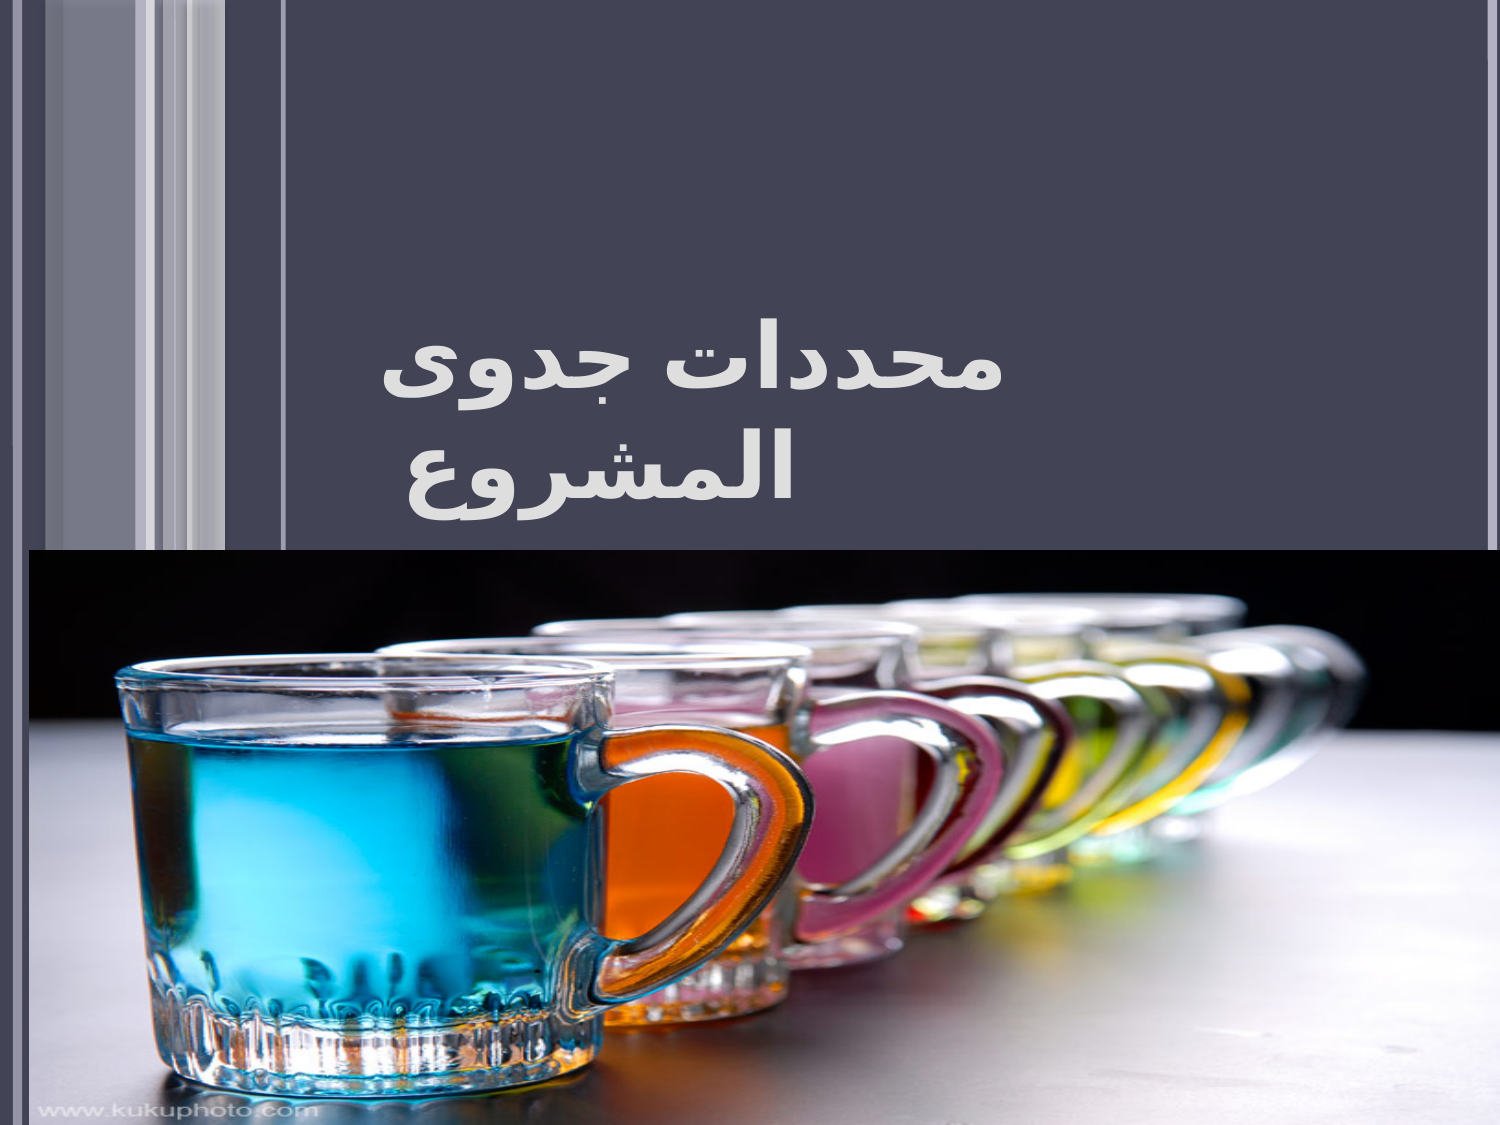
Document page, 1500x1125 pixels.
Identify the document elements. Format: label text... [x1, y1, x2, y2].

picture [28, 550, 1500, 1125]
title محددات جدوى المشروع [363, 281, 1376, 525]
